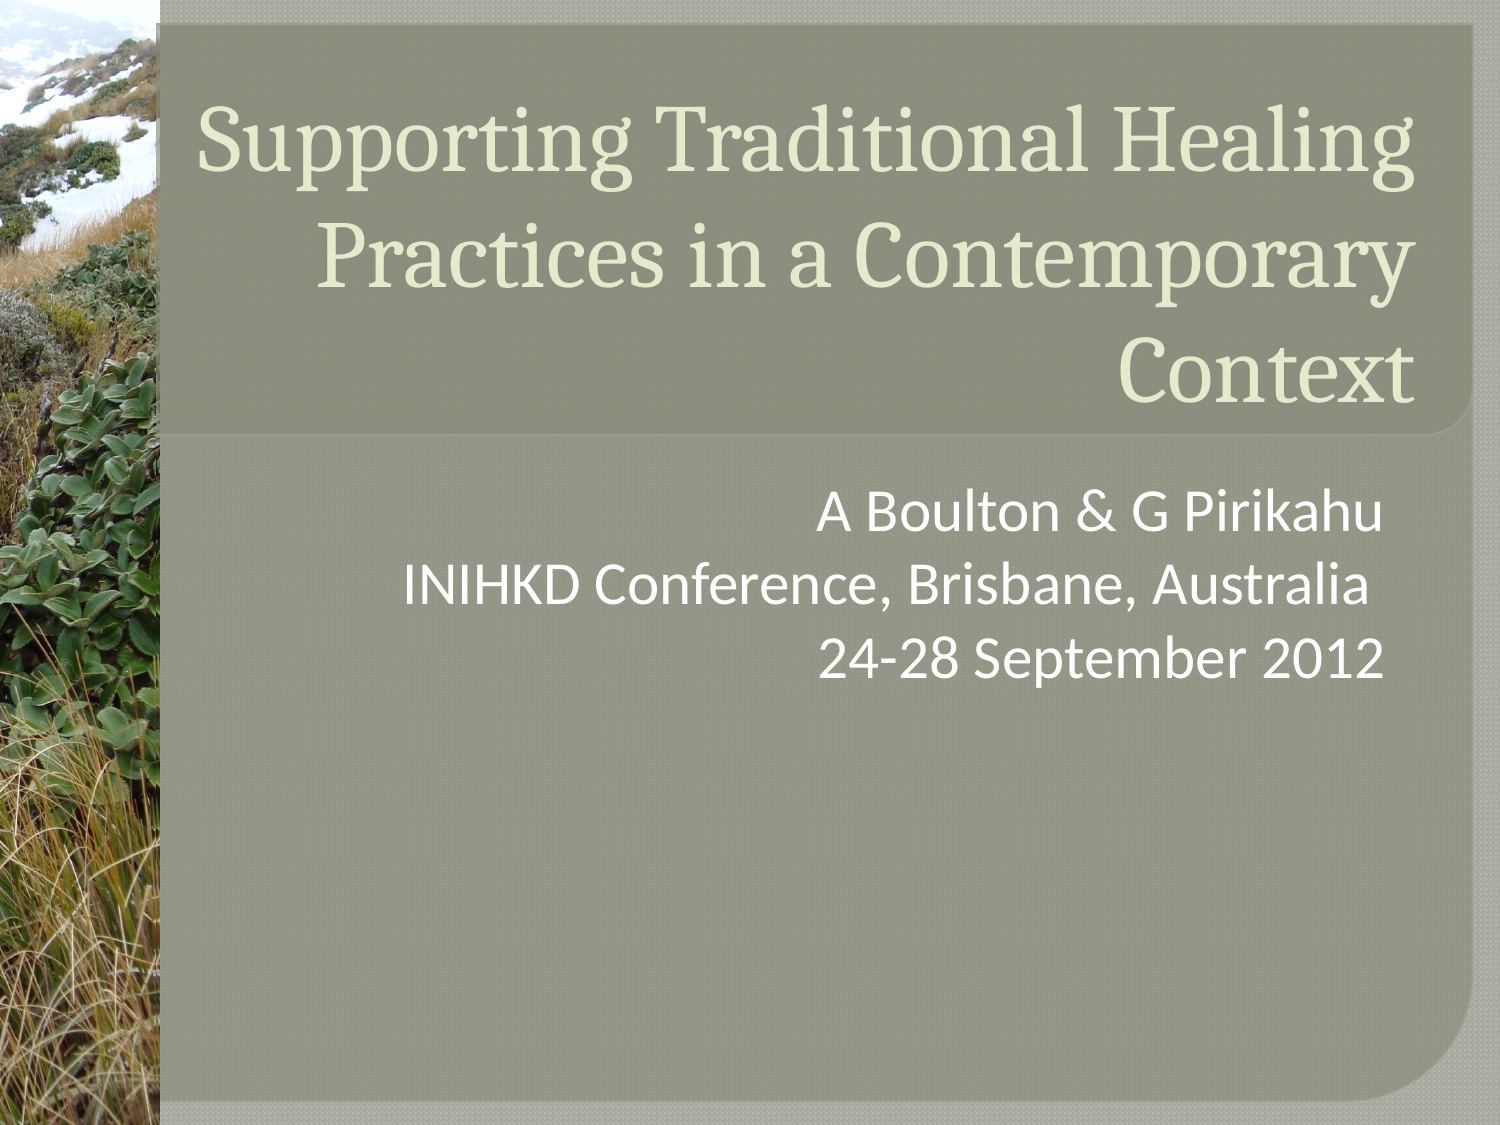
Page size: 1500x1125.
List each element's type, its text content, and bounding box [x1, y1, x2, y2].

subtitle A Boulton & G Pirikahu INIHKD Conference, Brisbane, Australia 24-28 September 2012 [350, 462, 1427, 750]
title Supporting Traditional Healing Practices in a Contemporary Context [183, 66, 1454, 429]
picture [0, 0, 160, 1125]
